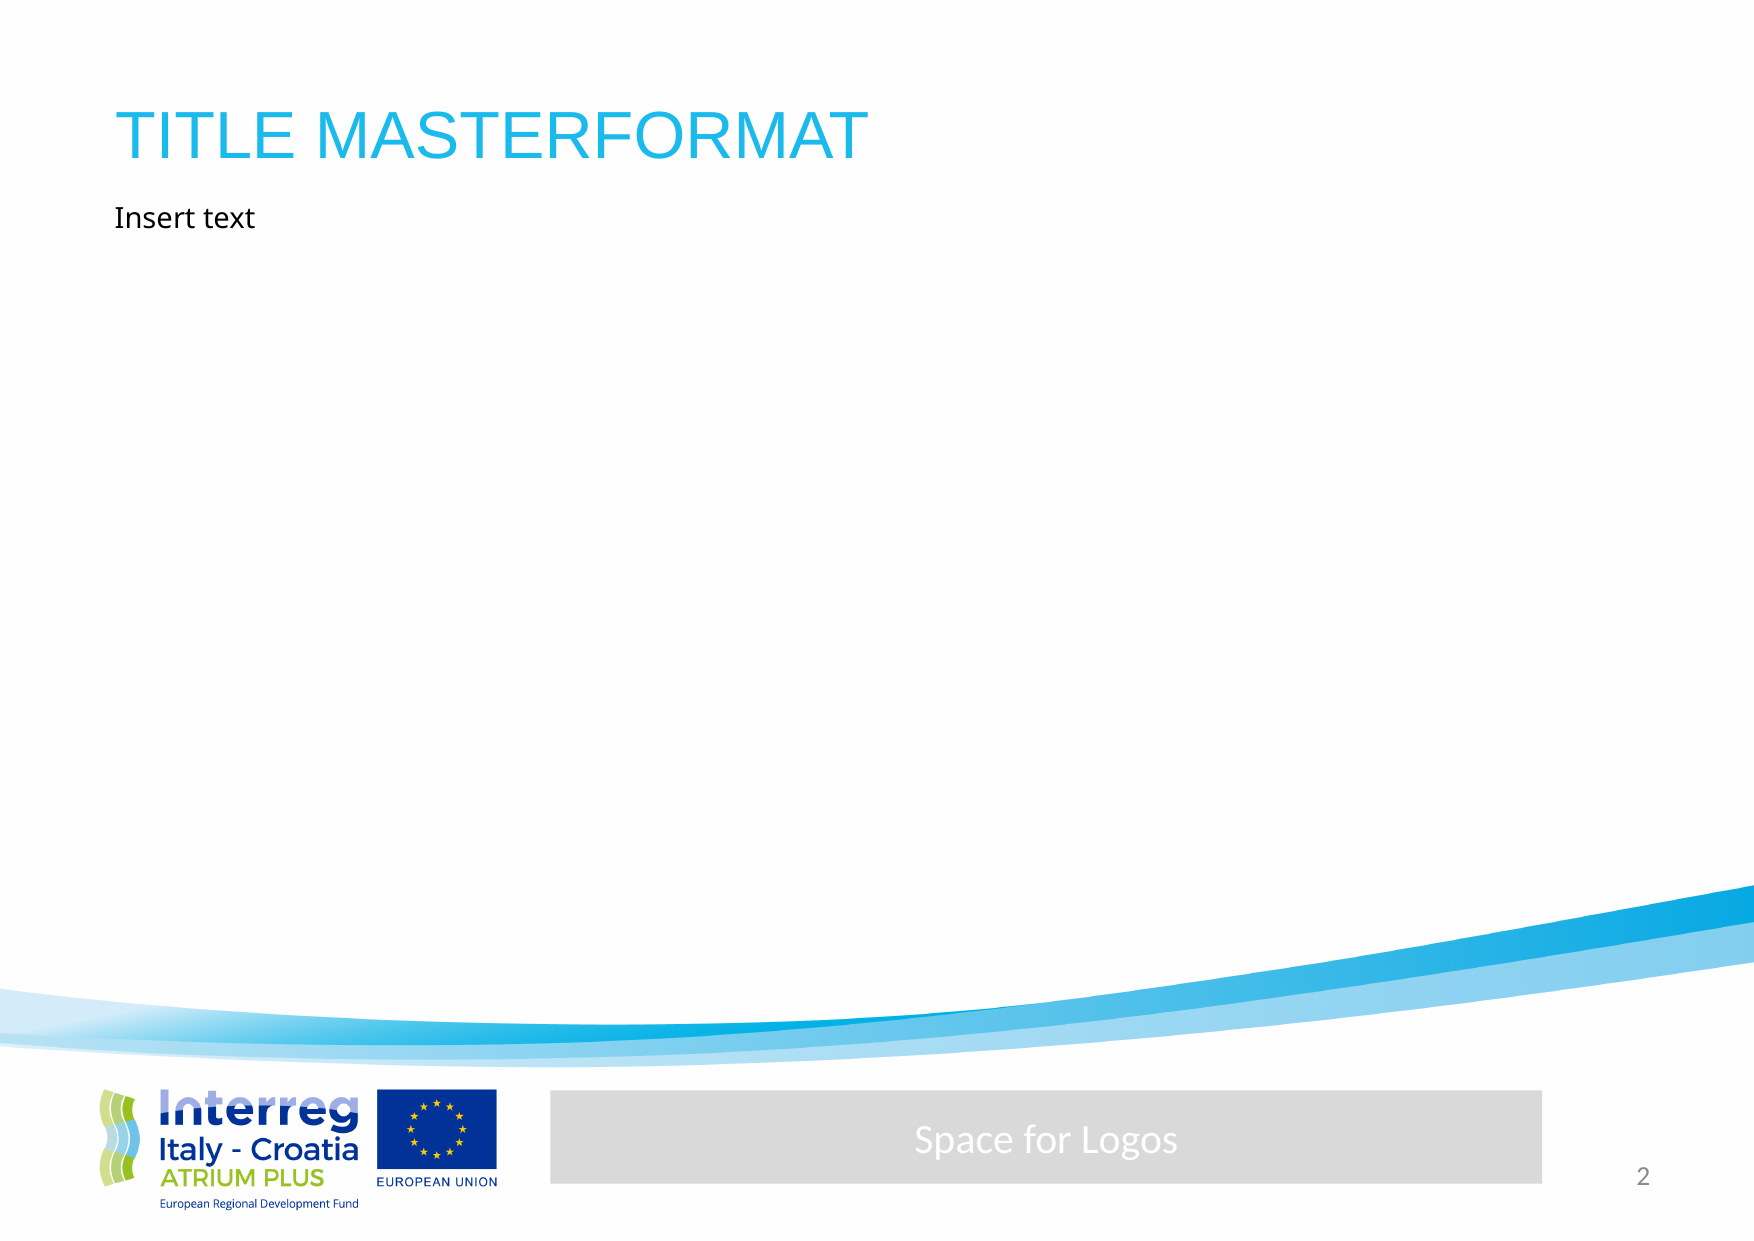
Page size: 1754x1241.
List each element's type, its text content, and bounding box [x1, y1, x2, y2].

text_box TITLE MASTERFORMAT [97, 83, 1656, 181]
text_box Space for Logos [549, 1089, 1543, 1185]
text_box Insert text [99, 191, 1658, 851]
slide_number 2 [1607, 1141, 1666, 1208]
picture [0, 0, 1754, 1241]
